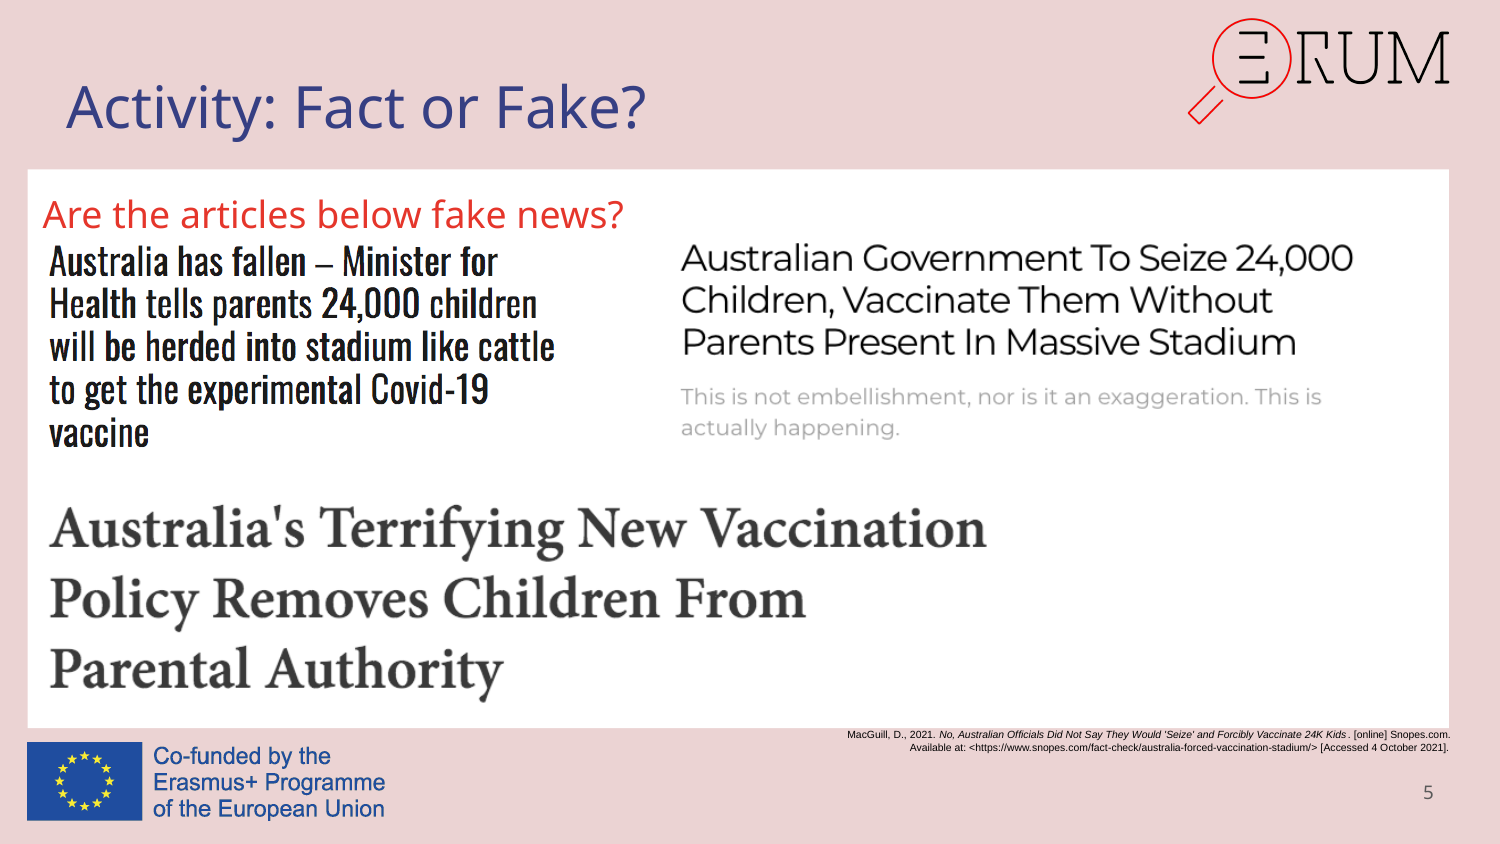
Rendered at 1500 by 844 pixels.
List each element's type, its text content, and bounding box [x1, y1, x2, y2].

list Are the articles below fake news? [27, 169, 1449, 729]
title Activity: Fact or Fake? [51, 55, 1168, 150]
picture [671, 229, 1381, 465]
picture [44, 479, 1022, 715]
slide_number 5 [1358, 766, 1449, 826]
text_box MacGuill, D., 2021. No, Australian Officials Did Not Say They Would 'Seize' and Forcibly Vaccinate 24K Kids. [online] Snopes.com. Available at: <https://www.snopes.com/fact-check/australia-forced-vaccination-stadium/> [Accessed 4 October 2021]. [826, 715, 1467, 766]
picture [27, 742, 385, 821]
picture [1136, 0, 1500, 137]
picture [44, 236, 564, 458]
